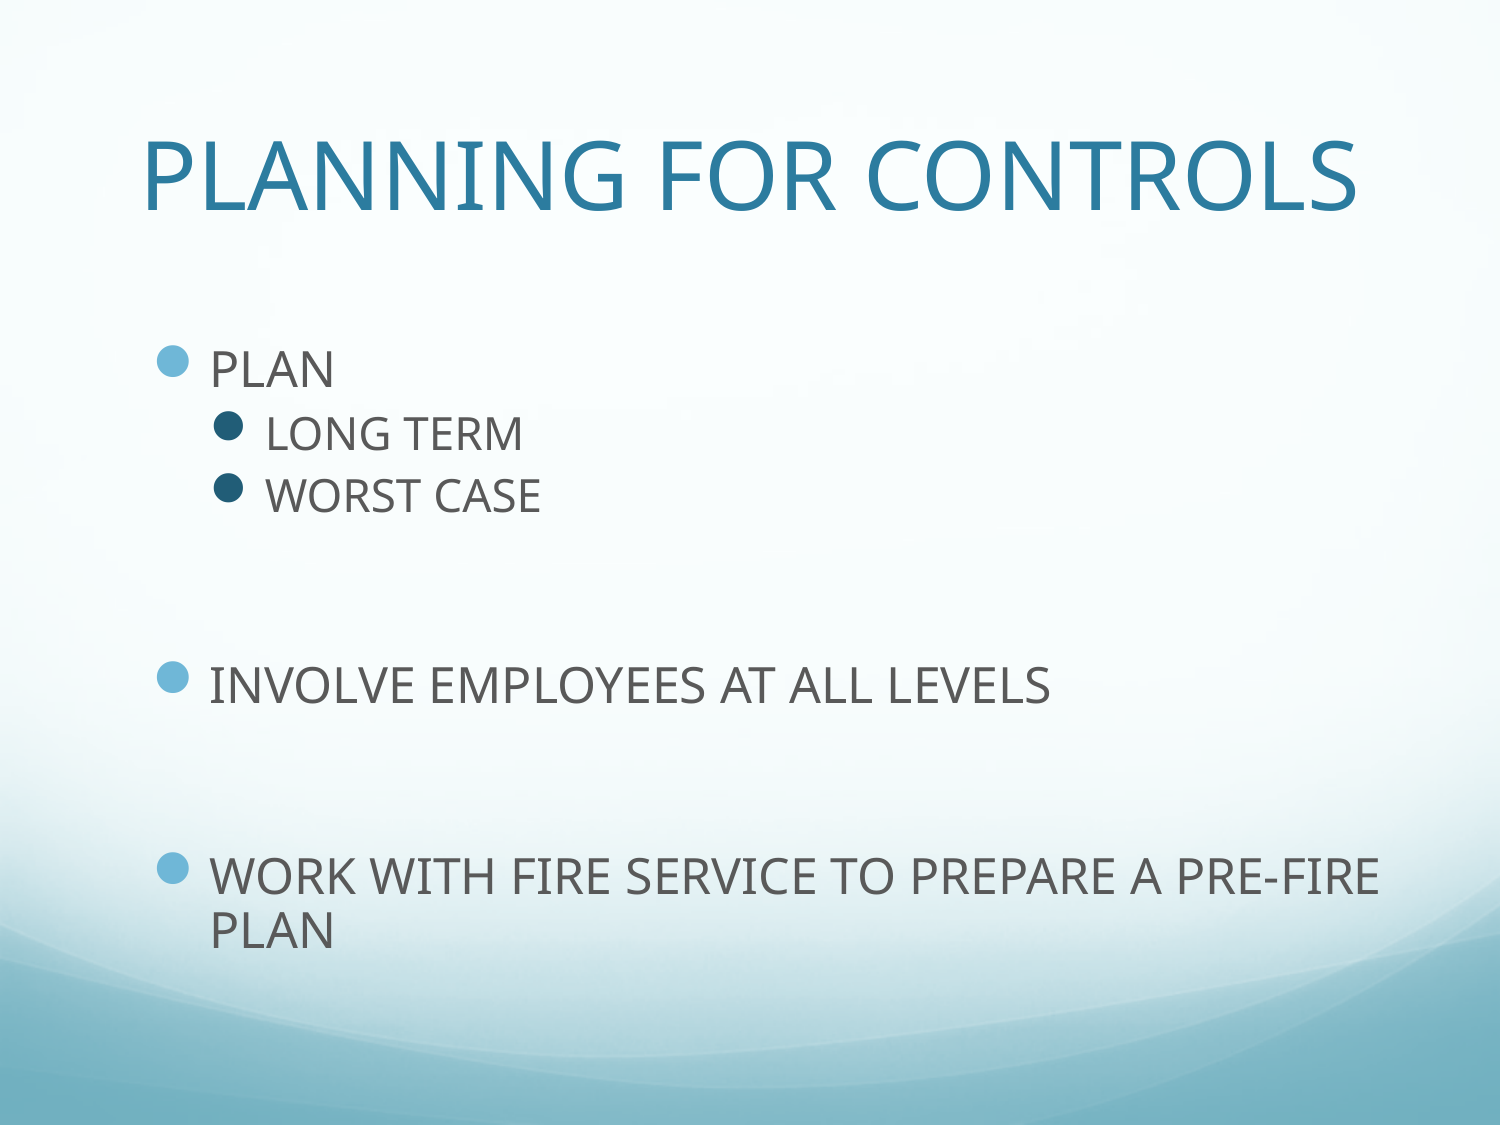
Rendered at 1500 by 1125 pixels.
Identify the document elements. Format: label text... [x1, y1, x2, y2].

list PLAN LONG TERM WORST CASE INVOLVE EMPLOYEES AT ALL LEVELS WORK WITH FIRE SERVICE TO PREPARE A PRE-FIRE PLAN [137, 337, 1472, 1013]
title PLANNING FOR CONTROLS [90, 17, 1410, 237]
